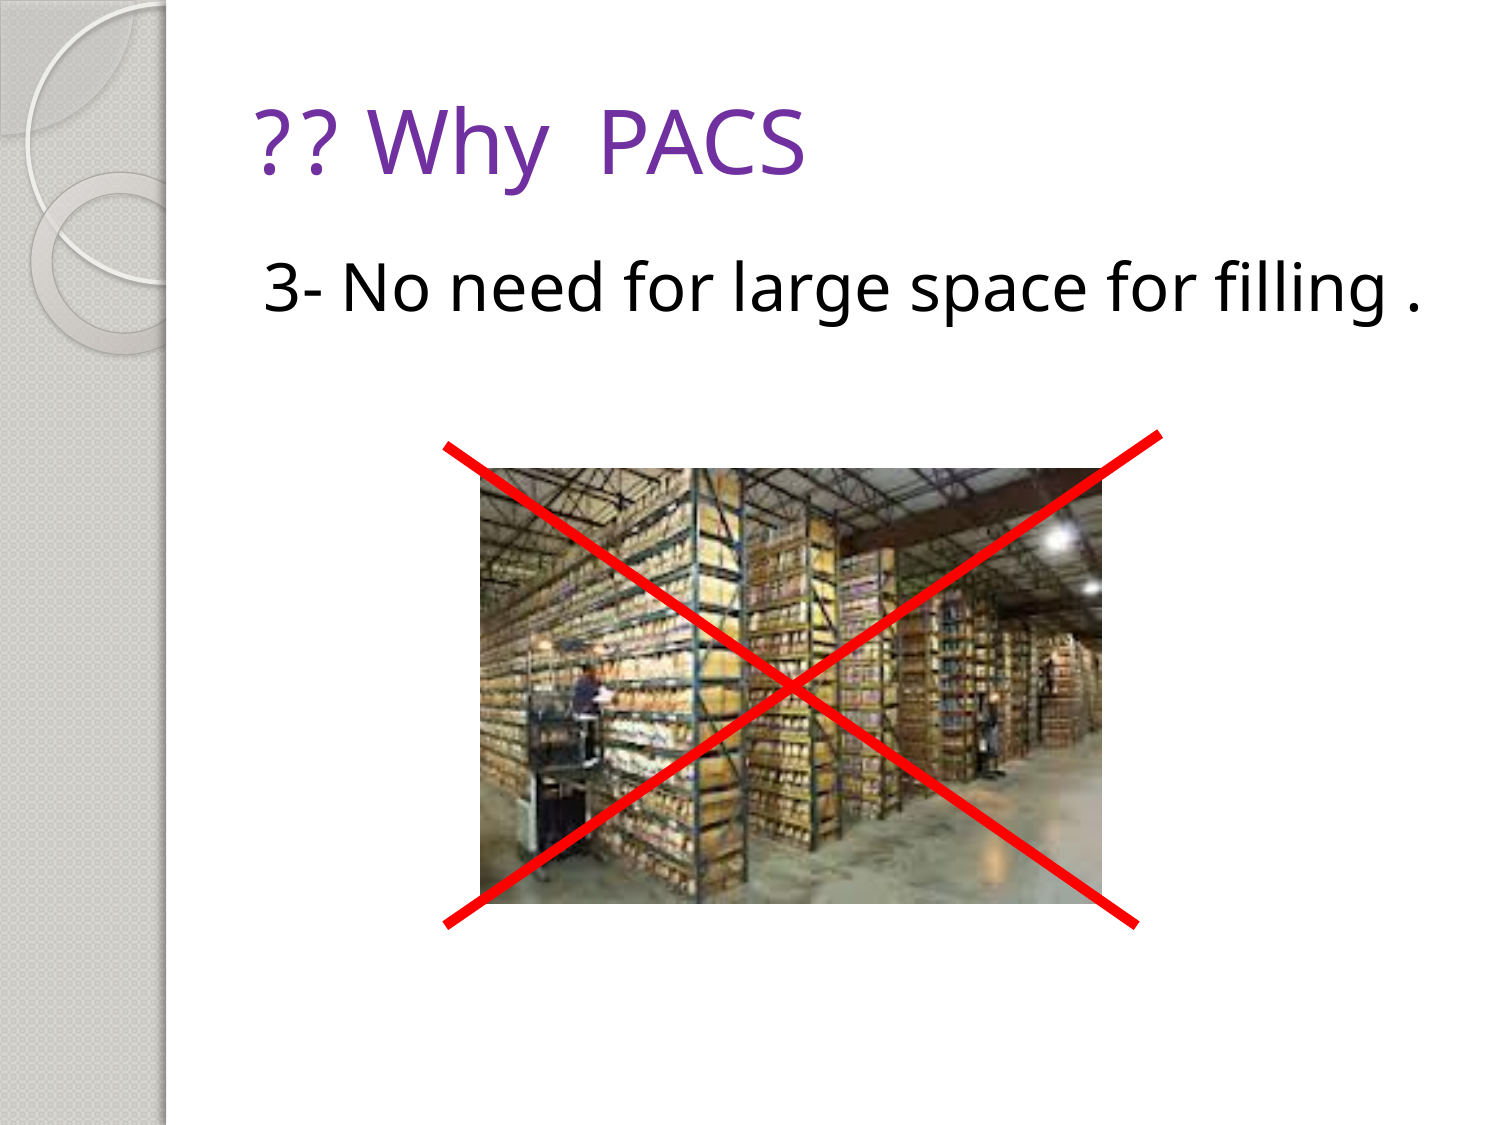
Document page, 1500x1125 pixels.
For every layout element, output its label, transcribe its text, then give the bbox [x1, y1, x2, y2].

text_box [445, 433, 1161, 926]
list 3- No need for large space for filling . [235, 237, 1466, 1025]
title Why PACS ?? [235, 45, 1466, 233]
